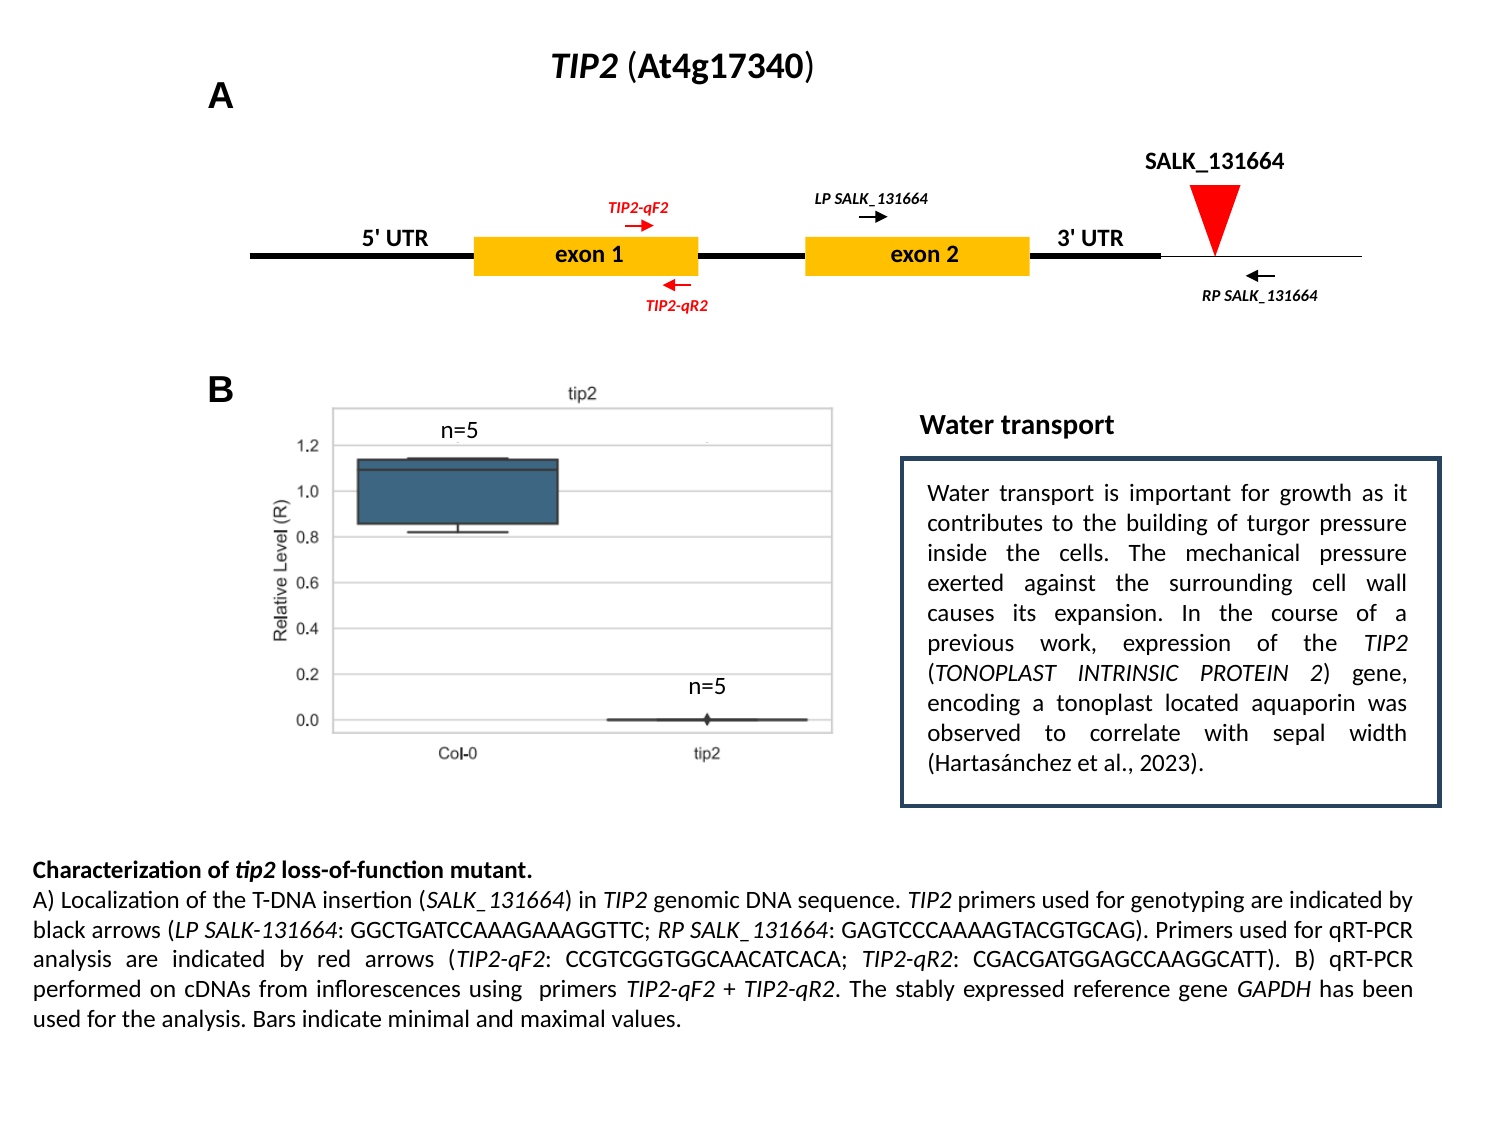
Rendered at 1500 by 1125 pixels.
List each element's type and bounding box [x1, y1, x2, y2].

text_box [1429, 457, 1441, 807]
text_box [18, 33, 1429, 1043]
